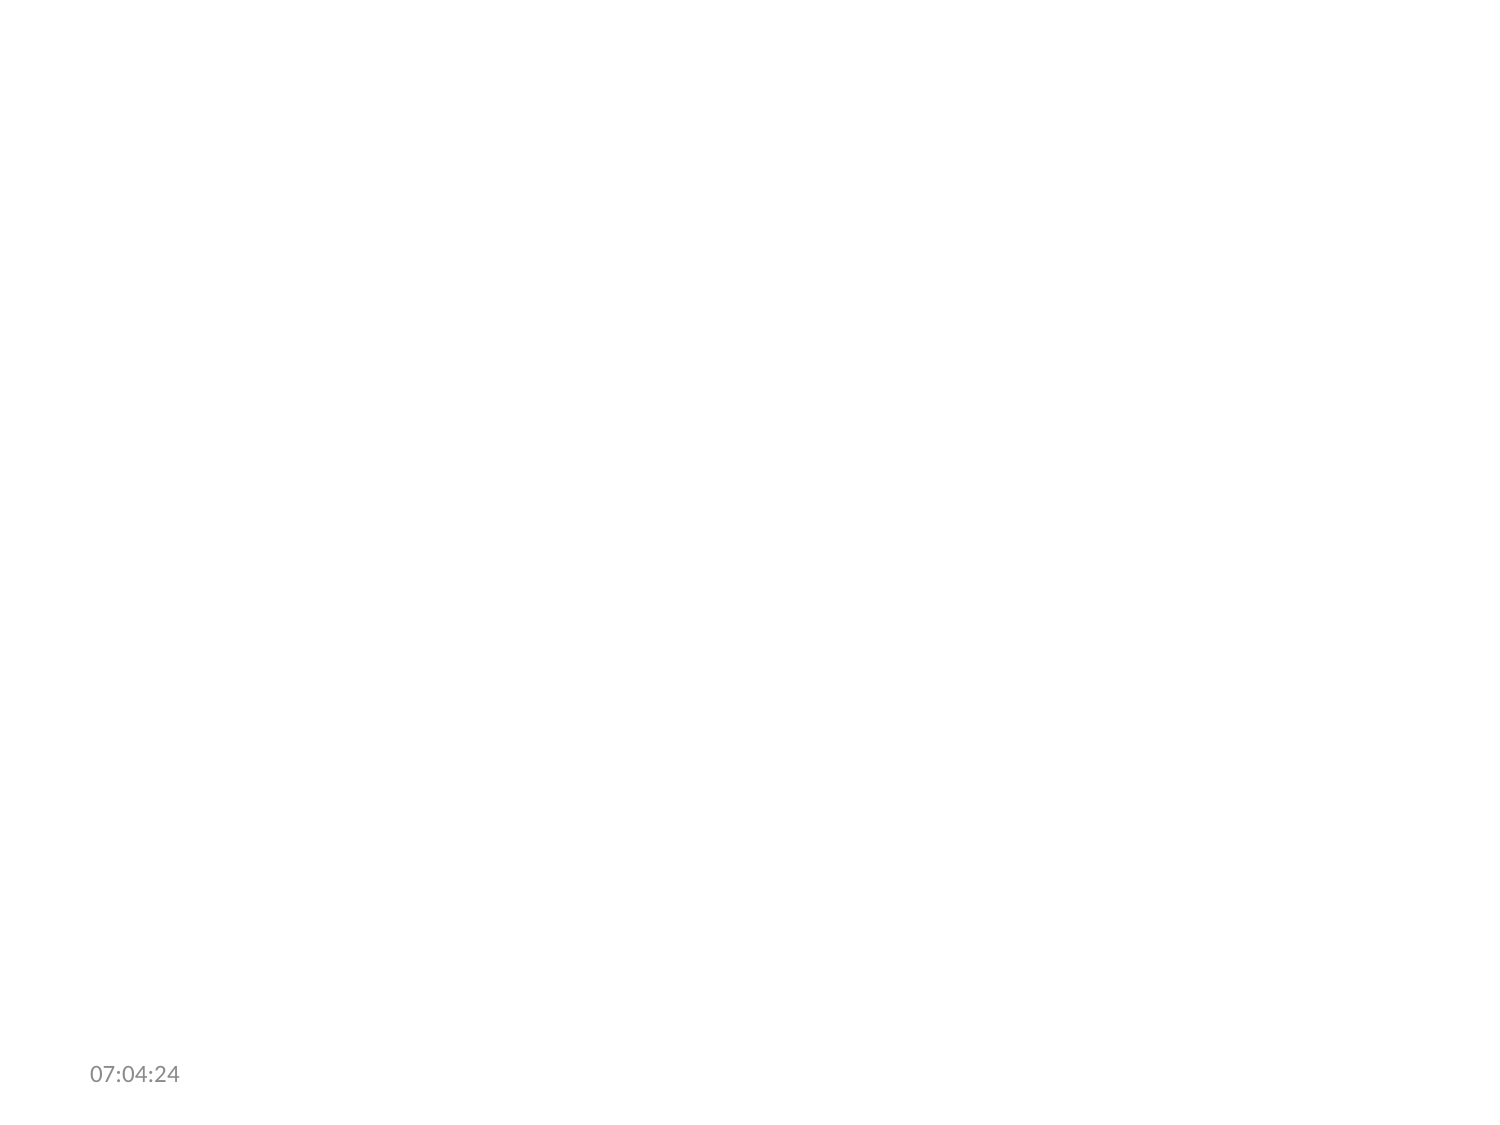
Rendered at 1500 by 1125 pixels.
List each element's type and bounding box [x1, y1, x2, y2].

slide_number [75, 1042, 425, 1103]
